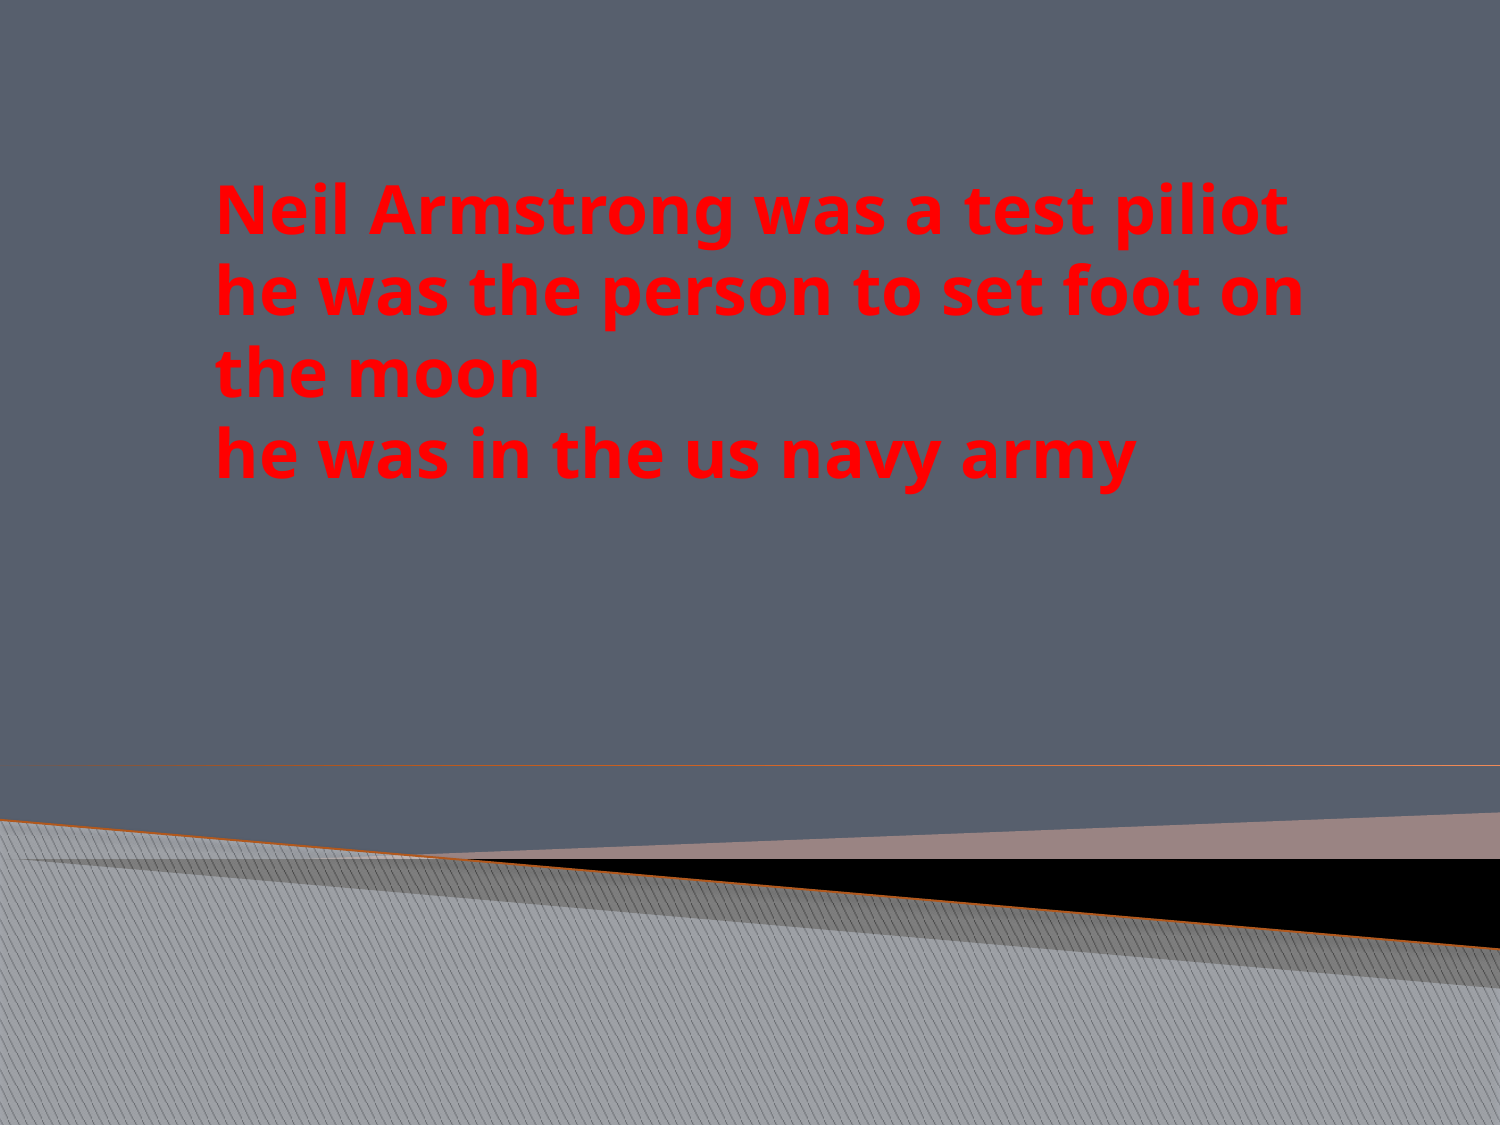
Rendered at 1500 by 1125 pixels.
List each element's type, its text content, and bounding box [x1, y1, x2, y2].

picture [5, 859, 1500, 989]
title Neil Armstrong was a test piliot he was the person to set foot on the moon he was in the us navy army [200, 149, 1363, 500]
